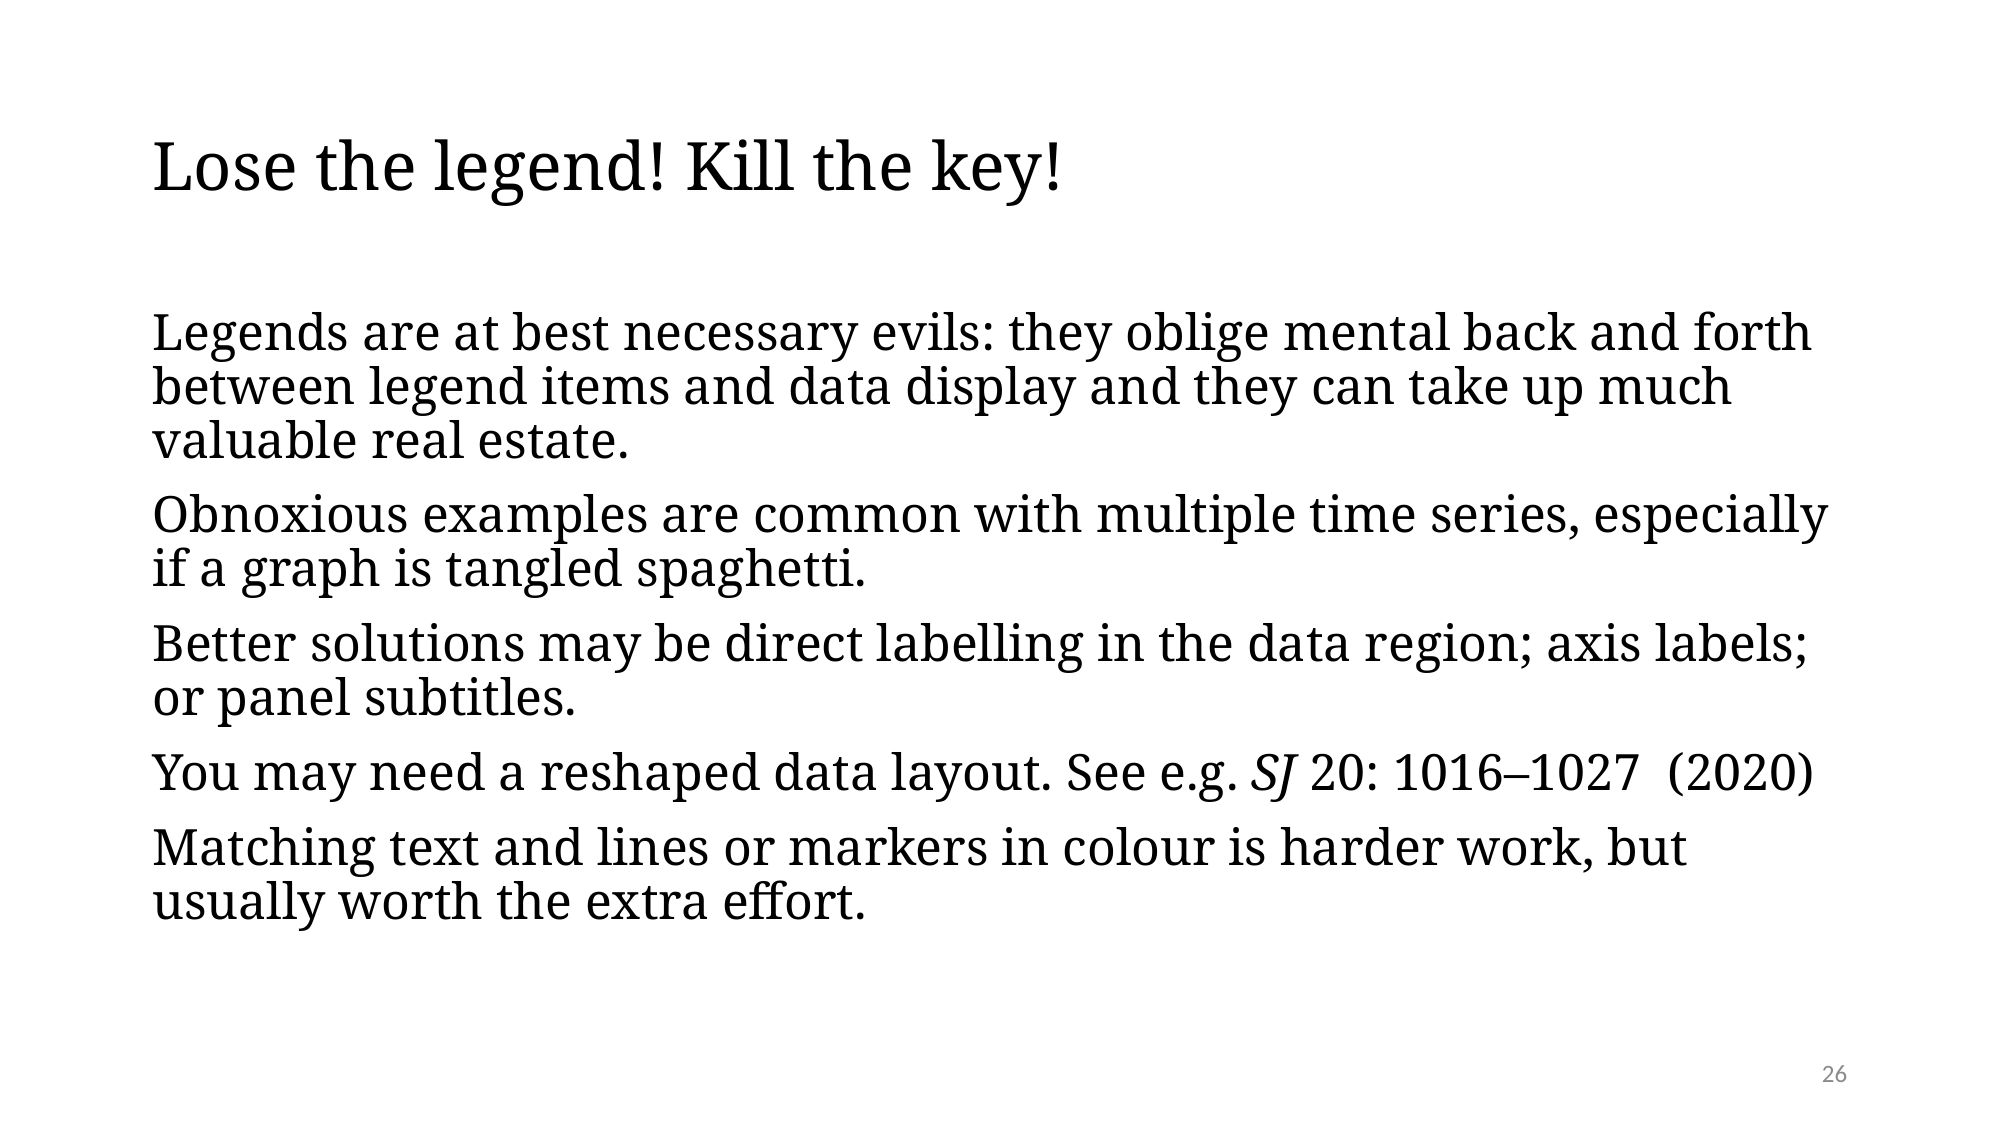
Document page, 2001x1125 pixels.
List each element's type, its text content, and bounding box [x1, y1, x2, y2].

list Legends are at best necessary evils: they oblige mental back and forth between legend items and data display and they can take up much valuable real estate. Obnoxious examples are common with multiple time series, especially if a graph is tangled spaghetti. Better solutions may be direct labelling in the data region; axis labels; or panel subtitles. You may need a reshaped data layout. See e.g. SJ 20: 1016–1027 (2020) Matching text and lines or markers in colour is harder work, but usually worth the extra effort. [137, 299, 1863, 1014]
title Lose the legend! Kill the key! [137, 59, 1863, 278]
slide_number 26 [1412, 1042, 1863, 1103]
